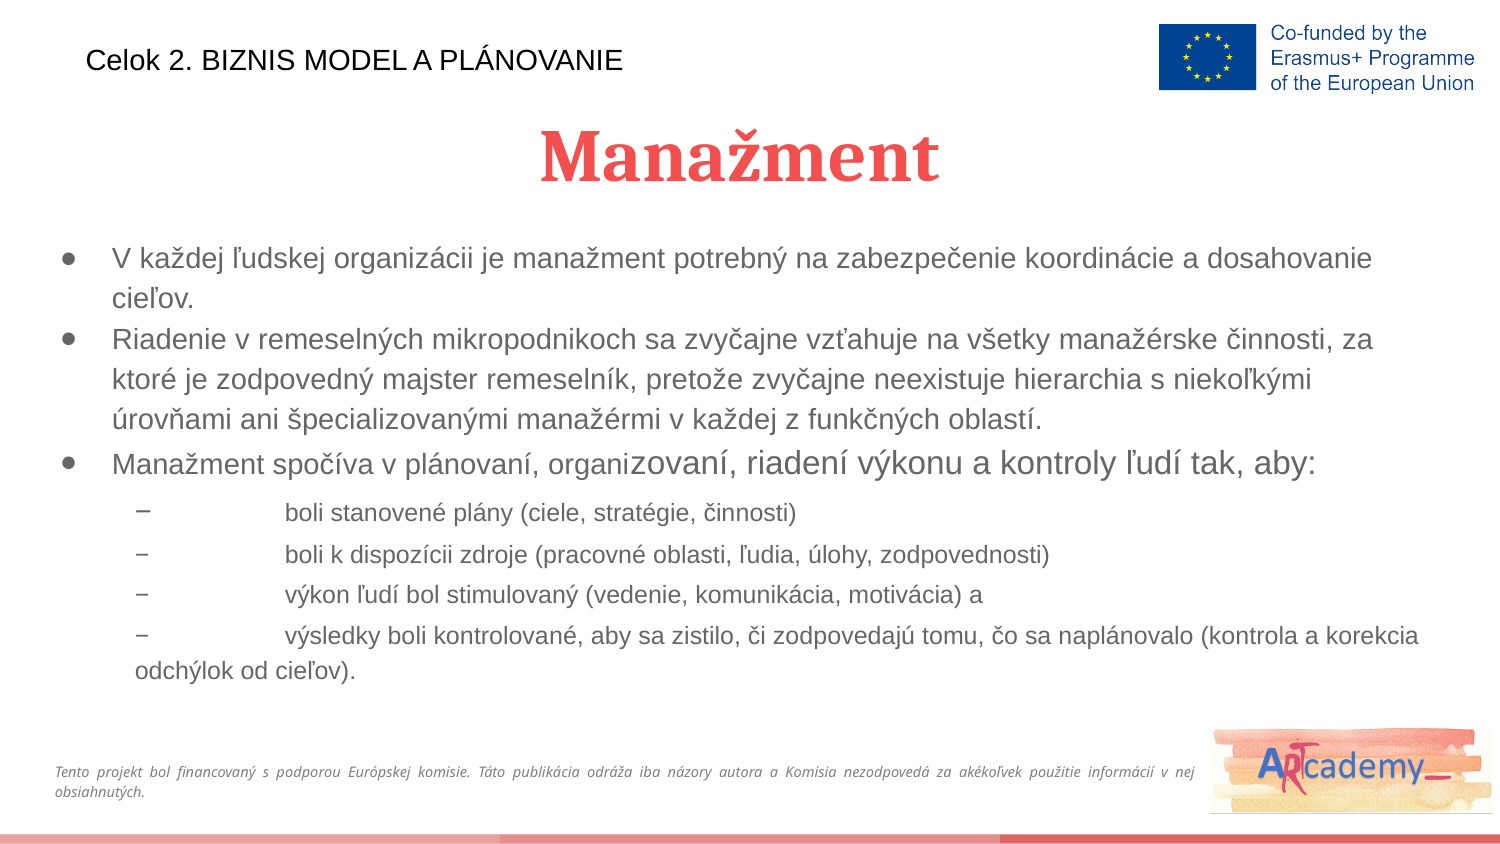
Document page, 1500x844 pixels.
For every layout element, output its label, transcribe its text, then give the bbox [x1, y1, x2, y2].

list V každej ľudskej organizácii je manažment potrebný na zabezpečenie koordinácie a dosahovanie cieľov. Riadenie v remeselných mikropodnikoch sa zvyčajne vzťahuje na všetky manažérske činnosti, za ktoré je zodpovedný majster remeselník, pretože zvyčajne neexistuje hierarchia s niekoľkými úrovňami ani špecializovanými manažérmi v každej z funkčných oblastí. Manažment spočíva v plánovaní, organizovaní, riadení výkonu a kontroly ľudí tak, aby: − boli stanovené plány (ciele, stratégie, činnosti) − boli k dispozícii zdroje (pracovné oblasti, ľudia, úlohy, zodpovednosti) − výkon ľudí bol stimulovaný (vedenie, komunikácia, motivácia) a − výsledky boli kontrolované, aby sa zistilo, či zodpovedajú tomu, čo sa naplánovalo (kontrola a korekcia odchýlok od cieľov). [21, 219, 1455, 732]
text_box Celok 2. BIZNIS MODEL A PLÁNOVANIE [70, 33, 750, 84]
picture [1158, 24, 1474, 94]
picture [1210, 709, 1493, 844]
text_box Tento projekt bol financovaný s podporou Európskej komisie. Táto publikácia odráža iba názory autora a Komisia nezodpovedá za akékoľvek použitie informácií v nej obsiahnutých. [39, 754, 1205, 799]
title Manažment [9, 84, 1487, 212]
